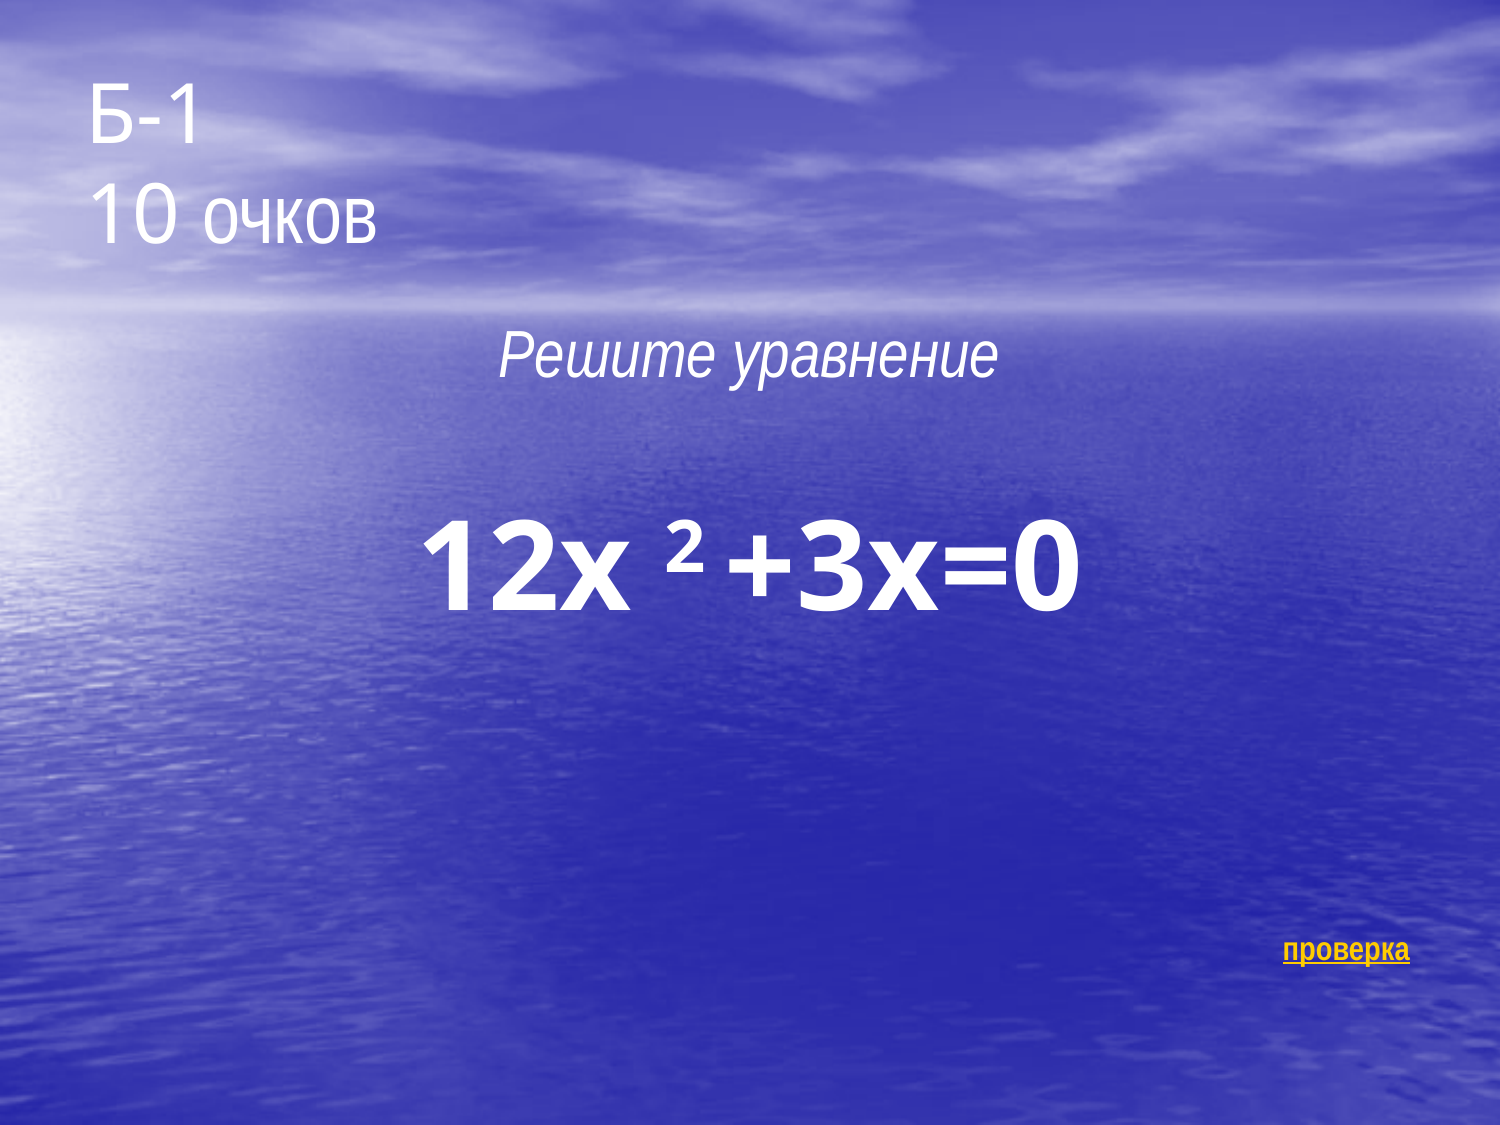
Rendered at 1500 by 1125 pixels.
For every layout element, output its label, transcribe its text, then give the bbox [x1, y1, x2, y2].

title Б-1 10 очков [70, 46, 1421, 275]
list Решите уравнение 12х 2 +3х=0 проверка [74, 312, 1426, 988]
